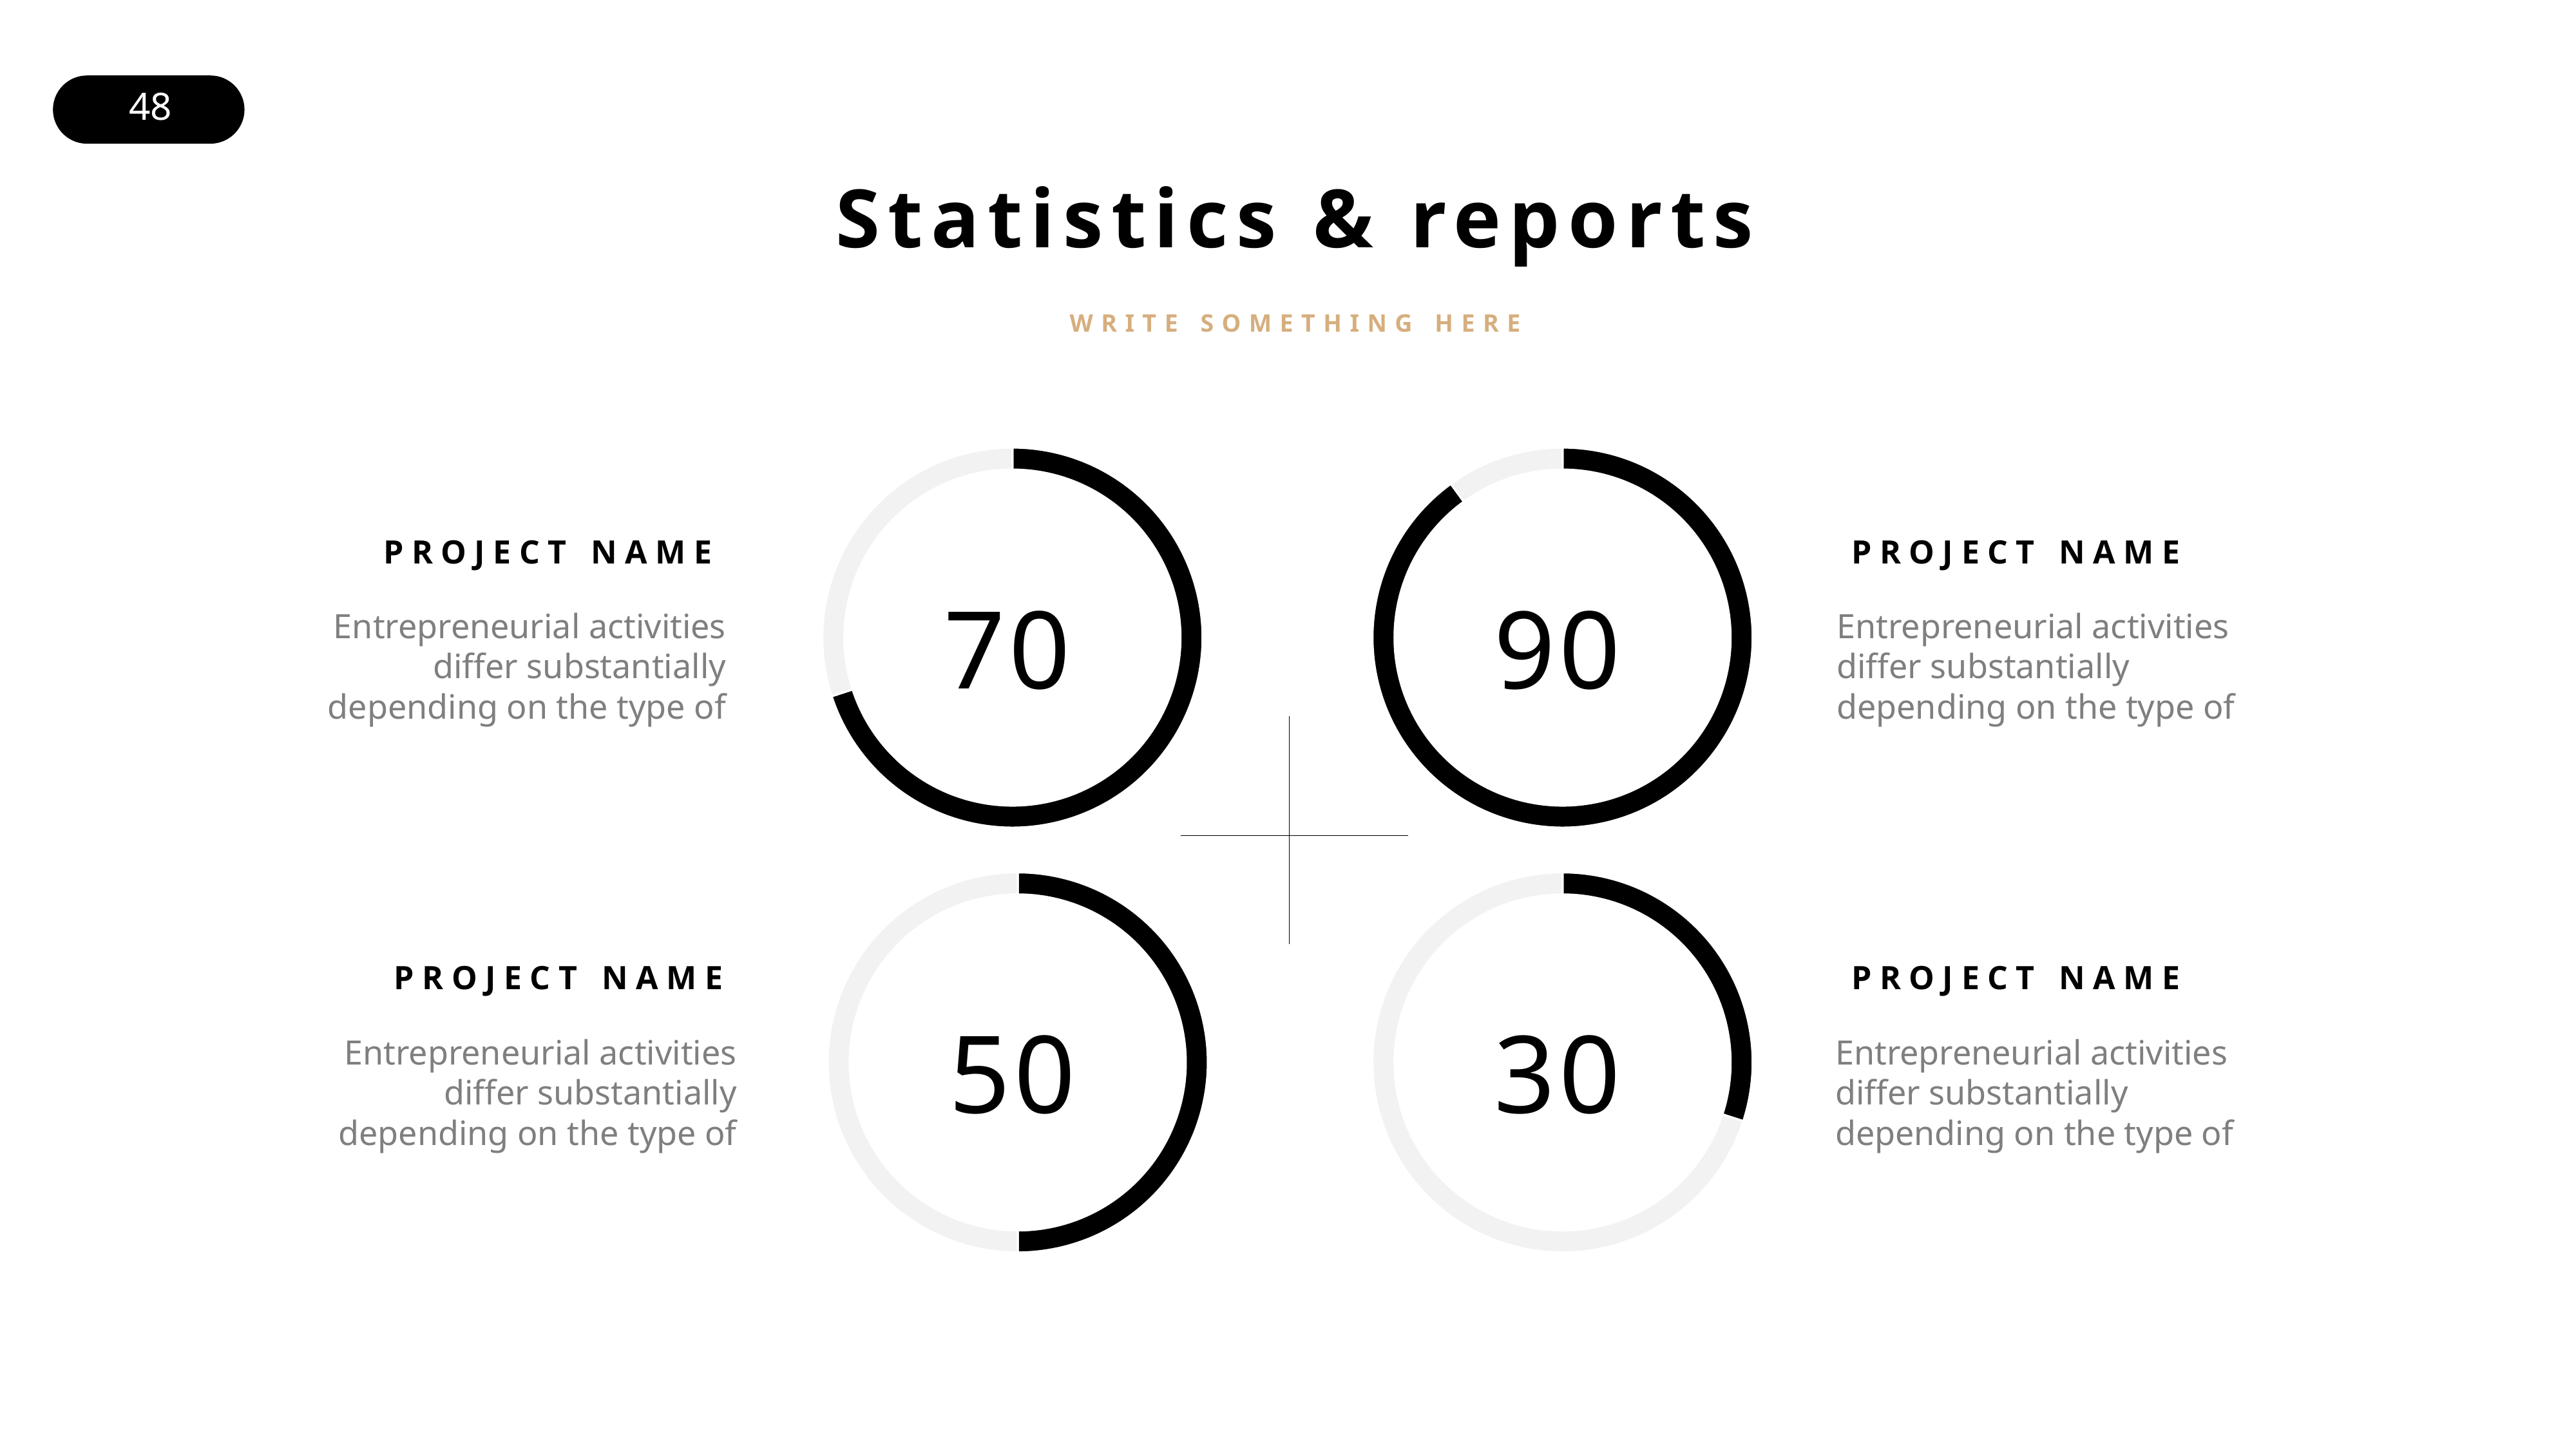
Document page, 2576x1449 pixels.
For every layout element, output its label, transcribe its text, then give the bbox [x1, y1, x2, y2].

text_box PROJECT NAME [1842, 526, 2190, 575]
text_box Entrepreneurial activities differ substantially depending on the type of [308, 600, 736, 731]
text_box Entrepreneurial activities differ substantially depending on the type of [319, 1026, 747, 1157]
text_box PROJECT NAME [374, 526, 722, 575]
chart [778, 864, 1258, 1261]
chart [1322, 864, 1802, 1261]
text_box WRITE SOMETHING HERE [998, 288, 1593, 341]
chart [1322, 439, 1802, 836]
text_box Statistics & reports [736, 162, 1855, 269]
text_box Entrepreneurial activities differ substantially depending on the type of [1826, 1026, 2253, 1157]
text_box Entrepreneurial activities differ substantially depending on the type of [1827, 600, 2255, 731]
text_box PROJECT NAME [384, 952, 733, 1001]
chart [772, 439, 1252, 836]
text_box PROJECT NAME [1842, 952, 2190, 1001]
